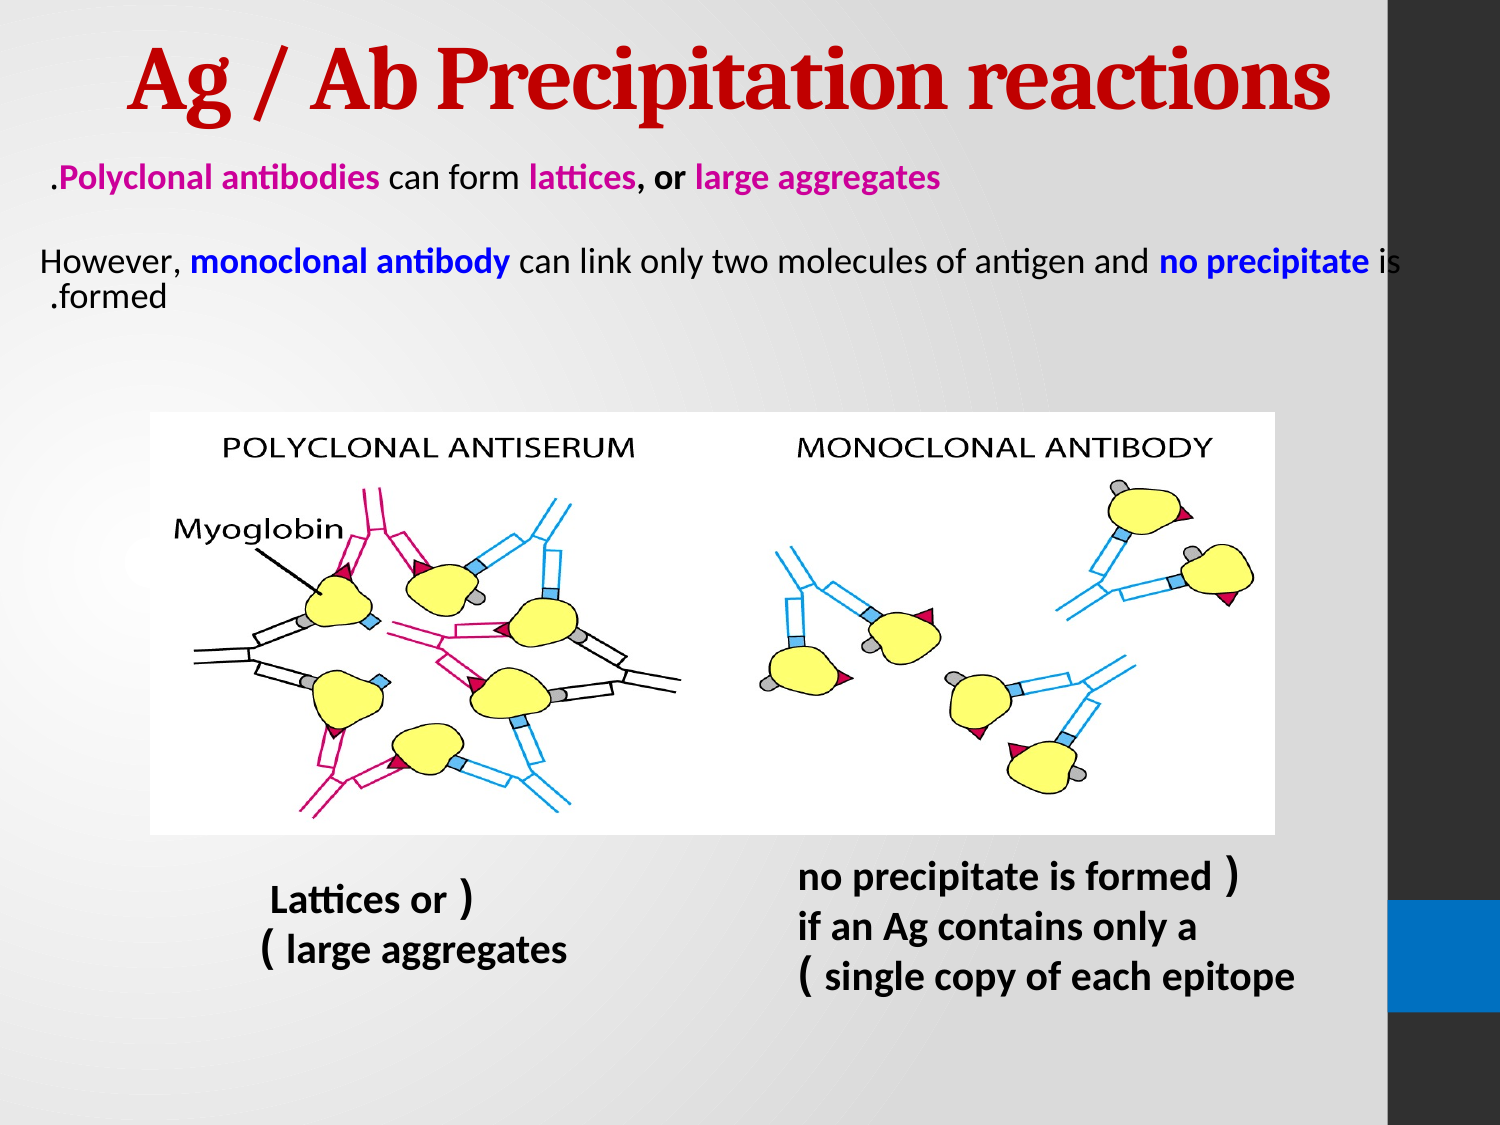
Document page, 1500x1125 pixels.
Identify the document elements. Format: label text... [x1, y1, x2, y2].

list Polyclonal antibodies can form lattices, or large aggregates. However, monoclonal antibody can link only two molecules of antigen and no precipitate is formed. [24, 153, 1450, 325]
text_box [99, 411, 1314, 1026]
title Ag / Ab Precipitation reactions [112, 7, 1388, 138]
